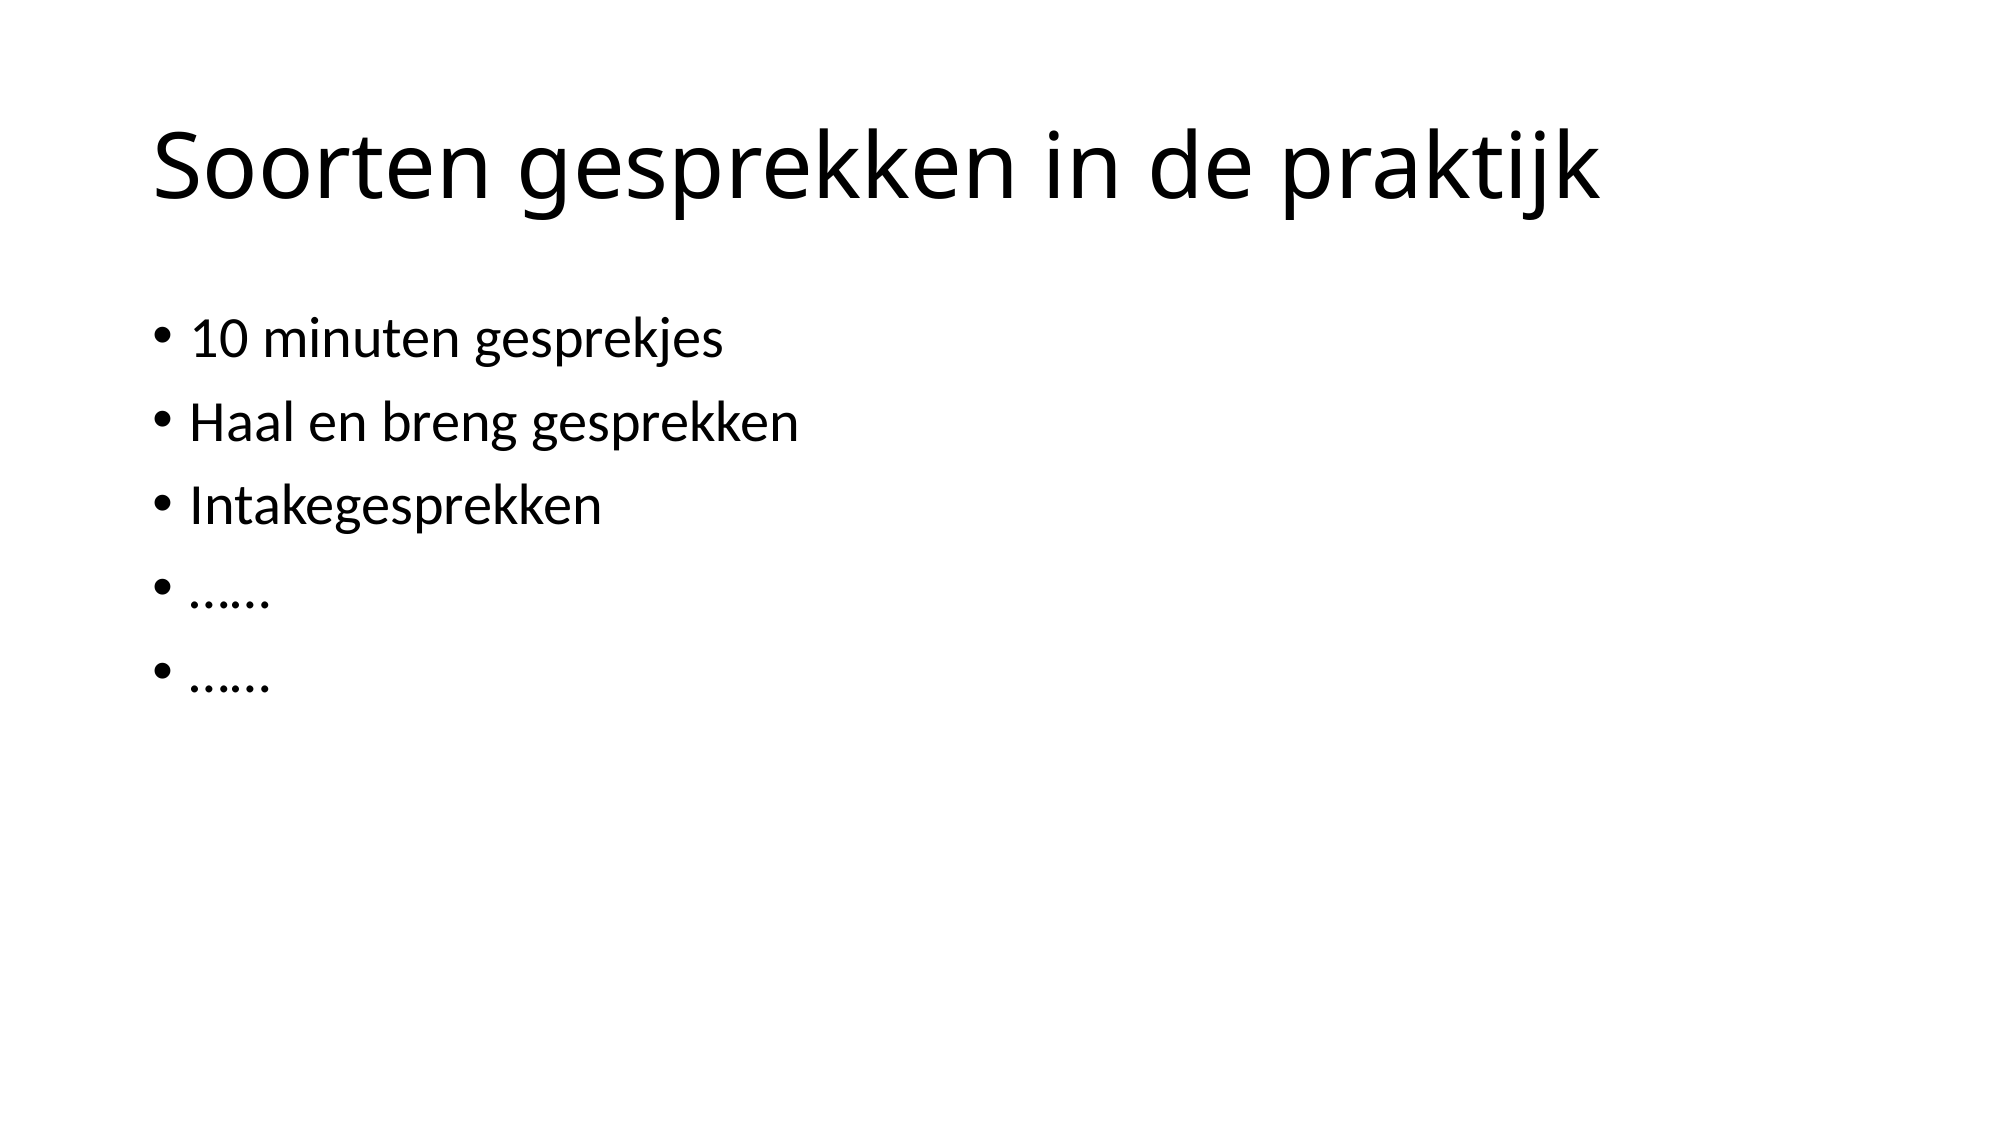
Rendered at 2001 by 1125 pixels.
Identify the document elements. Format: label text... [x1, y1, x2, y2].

list 10 minuten gesprekjes Haal en breng gesprekken Intakegesprekken …… …… [137, 299, 1863, 1014]
title Soorten gesprekken in de praktijk [137, 59, 1863, 278]
